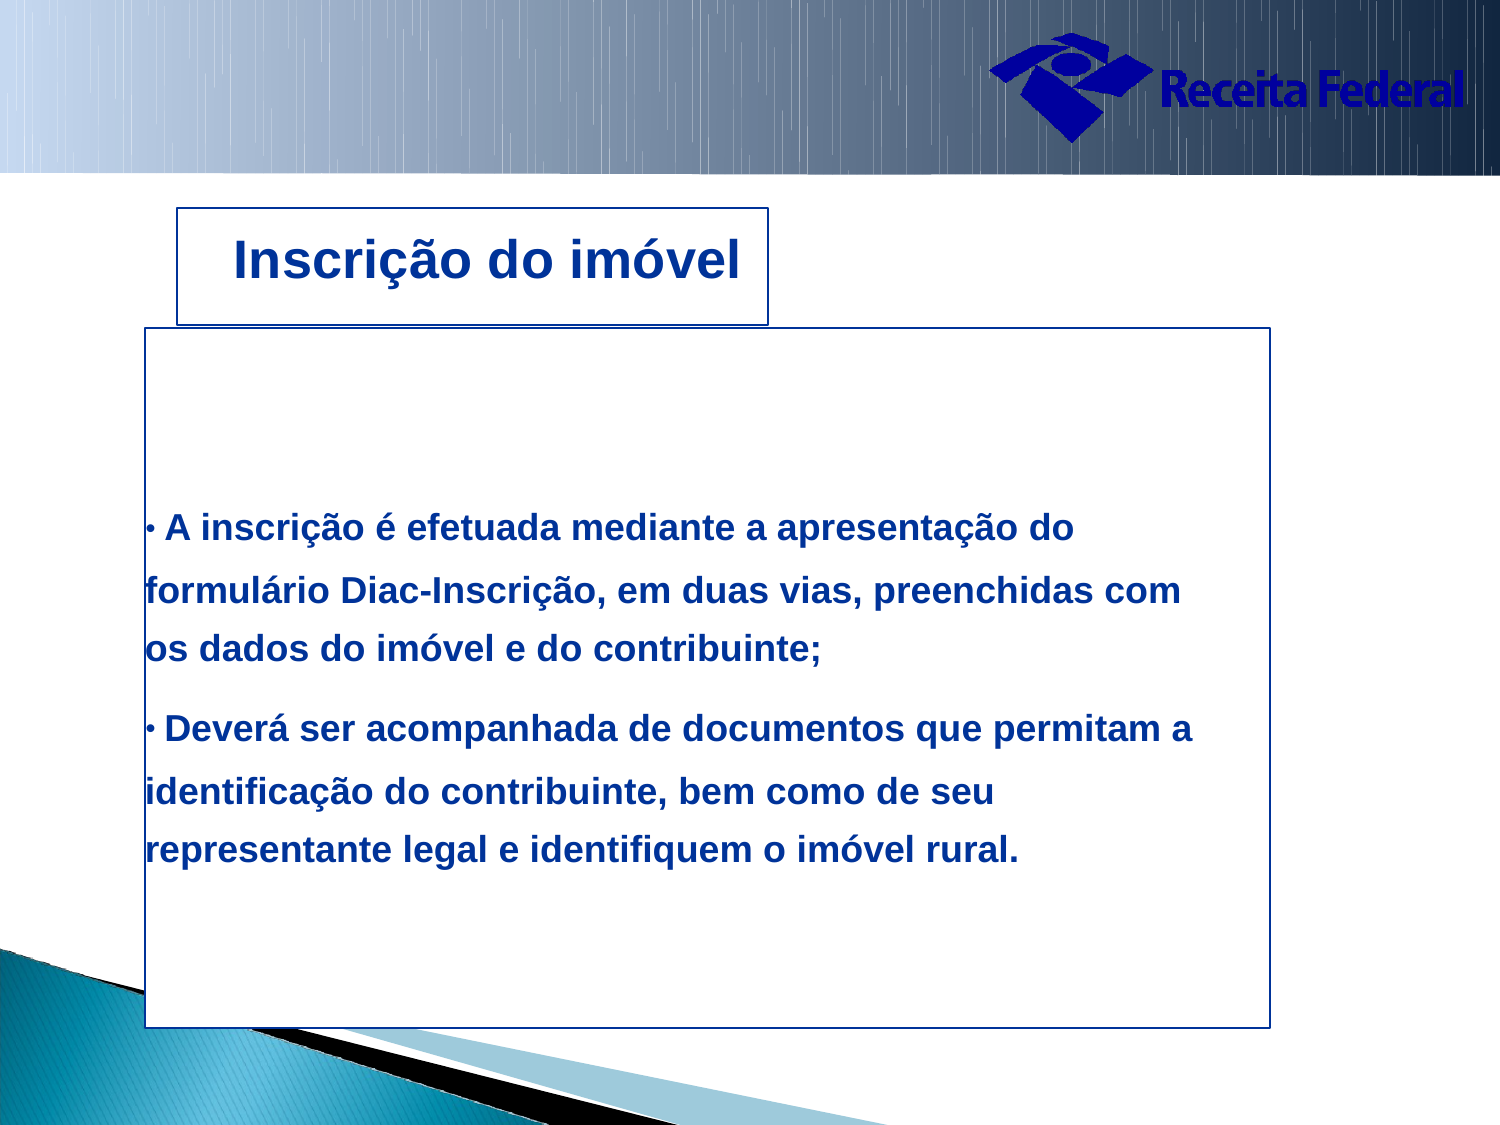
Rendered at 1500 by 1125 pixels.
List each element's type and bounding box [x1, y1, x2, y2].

text_box [0, 207, 1270, 1125]
text_box [0, 0, 1500, 176]
